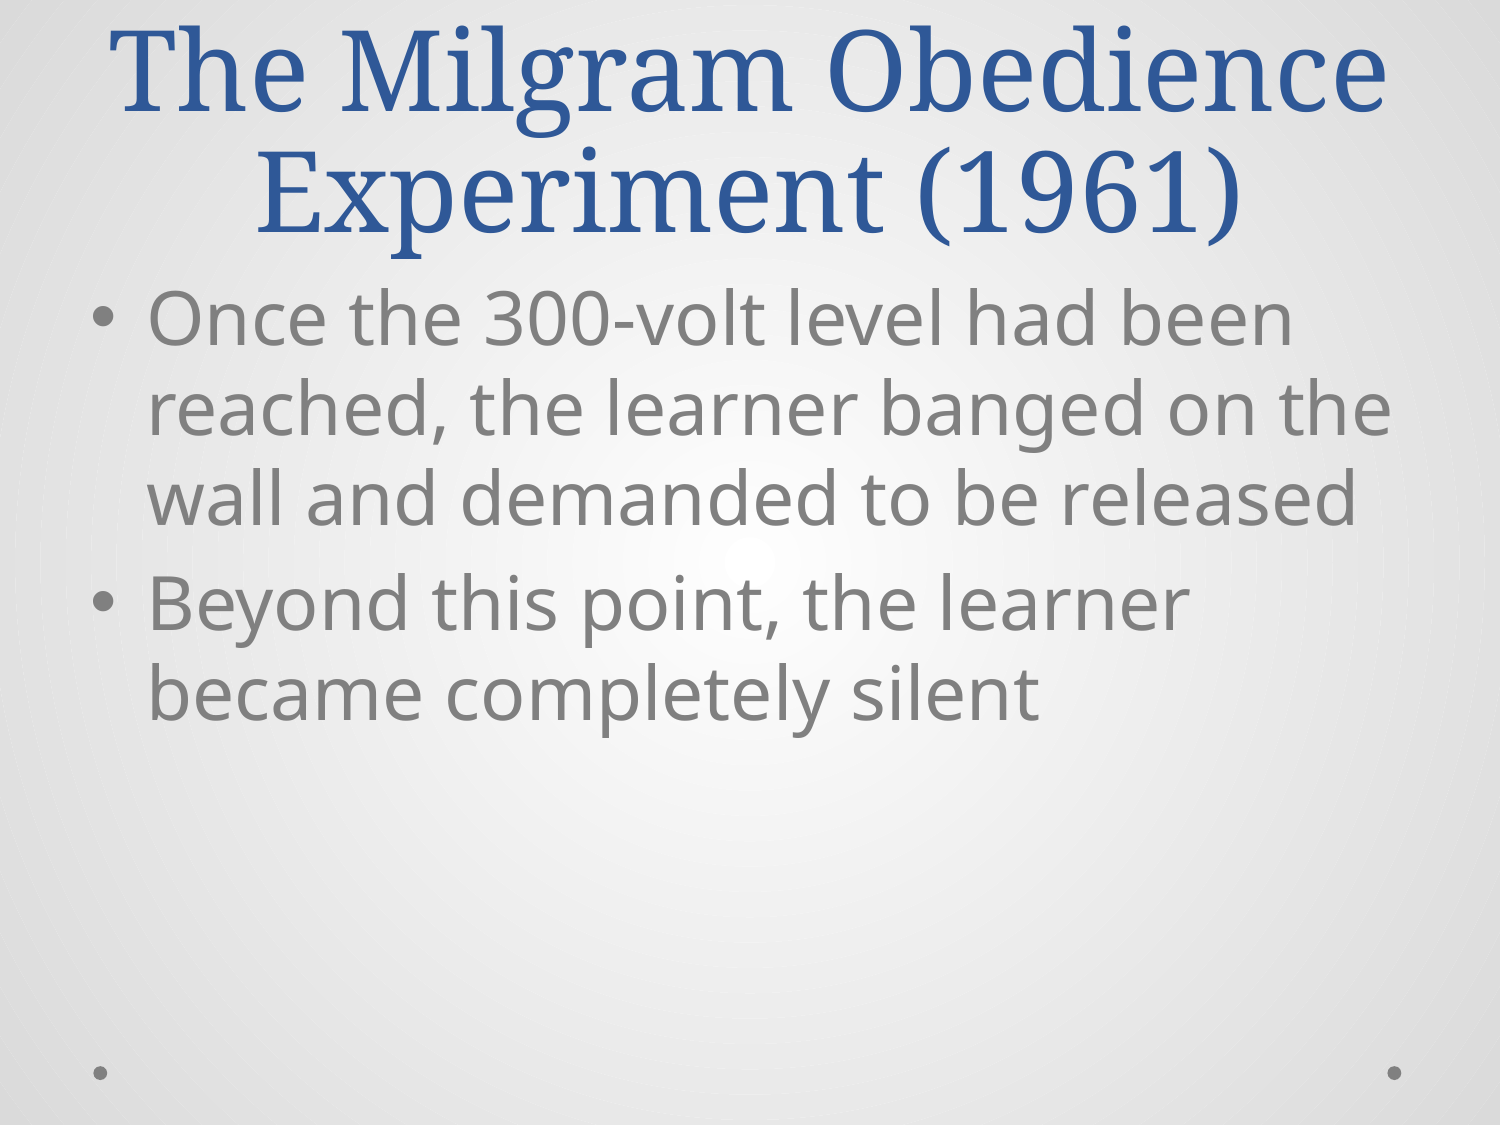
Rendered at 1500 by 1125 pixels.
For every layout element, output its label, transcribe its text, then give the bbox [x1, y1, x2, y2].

list Once the 300-volt level had been reached, the learner banged on the wall and demanded to be released Beyond this point, the learner became completely silent [75, 262, 1425, 1005]
title The Milgram Obedience Experiment (1961) [75, 0, 1425, 262]
